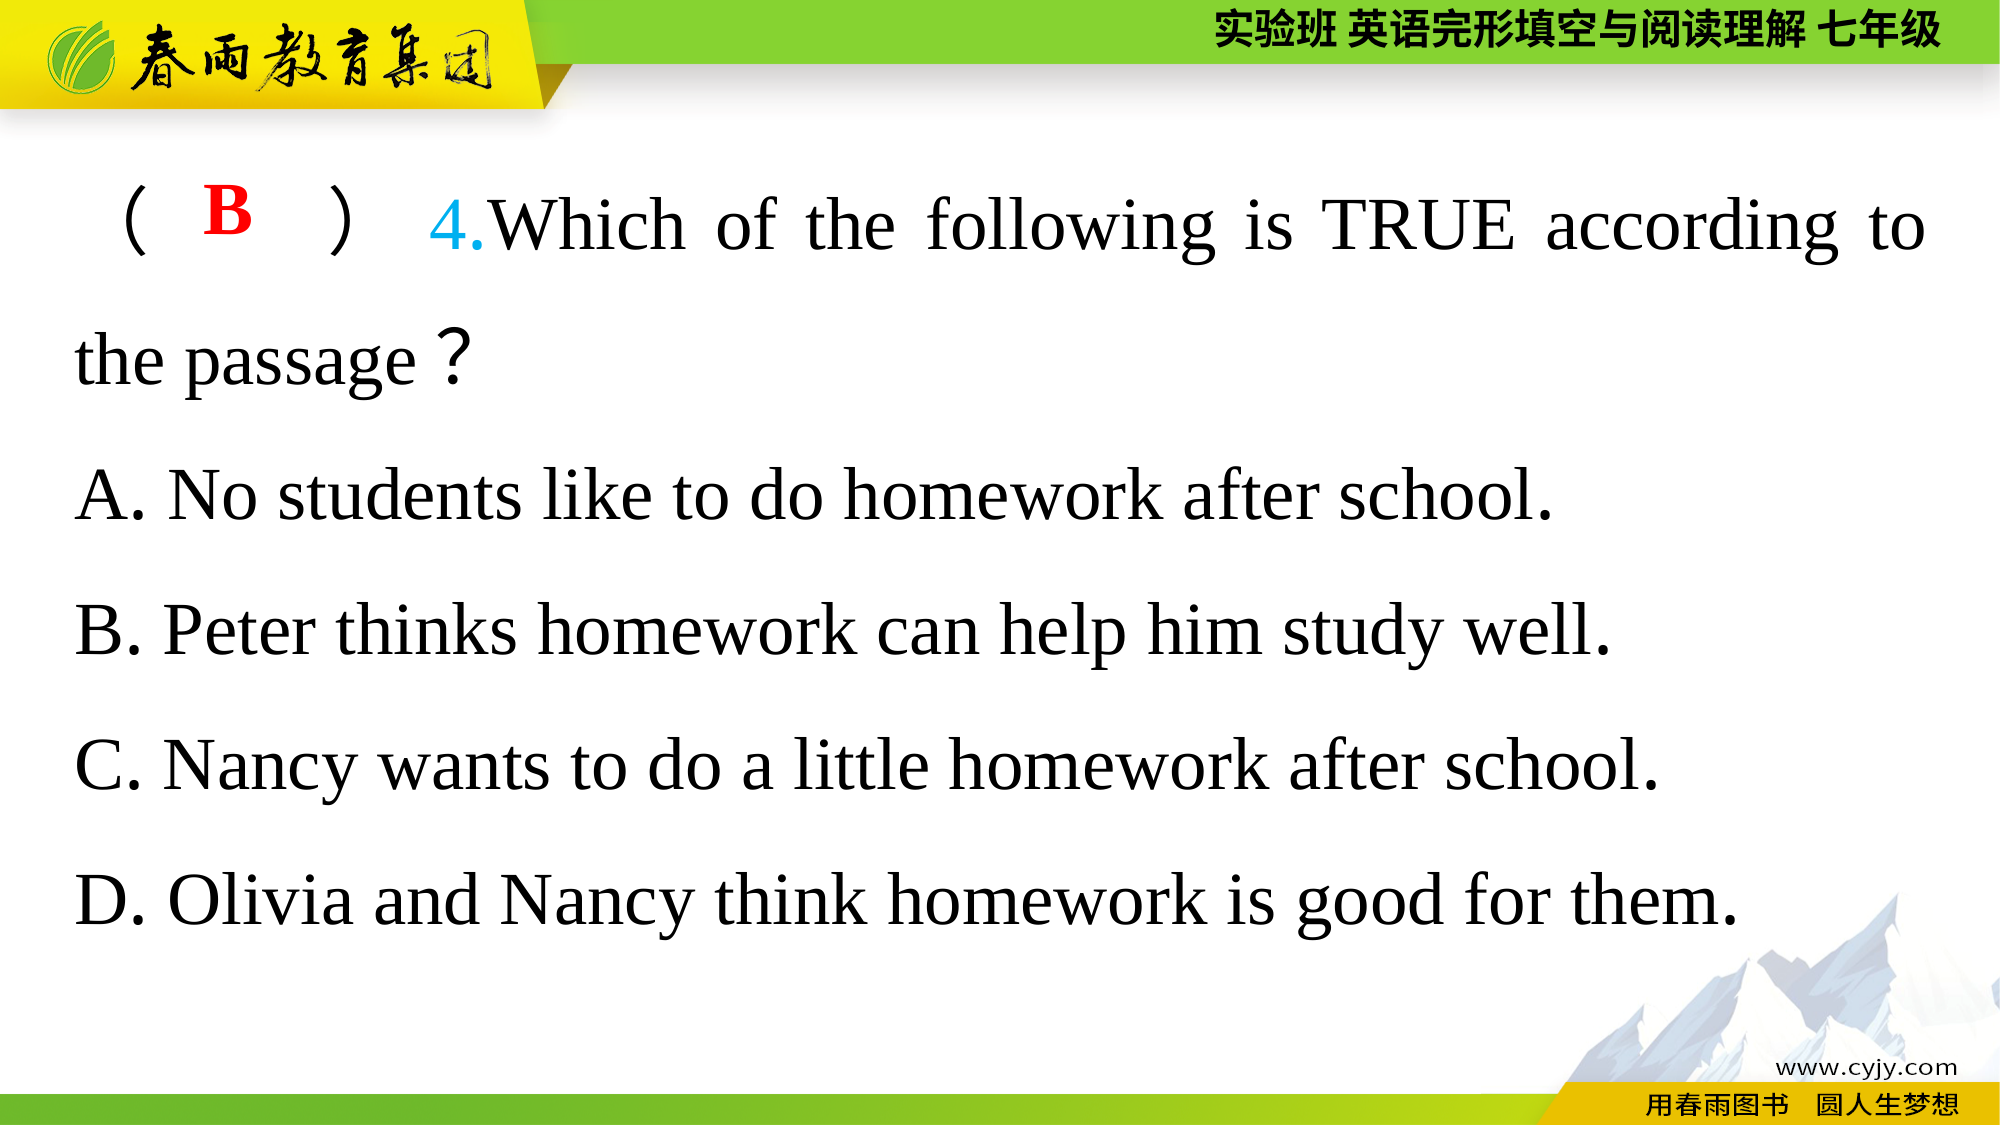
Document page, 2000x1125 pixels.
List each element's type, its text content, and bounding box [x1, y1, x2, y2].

list （ ）4.Which of the following is TRUE according to the passage？ A. No students like to do homework after school. B. Peter thinks homework can help him study well. C. Nancy wants to do a little homework after school. D. Olivia and Nancy think homework is good for them. [59, 122, 1944, 956]
picture [0, 0, 2000, 1125]
text_box B [188, 152, 269, 258]
